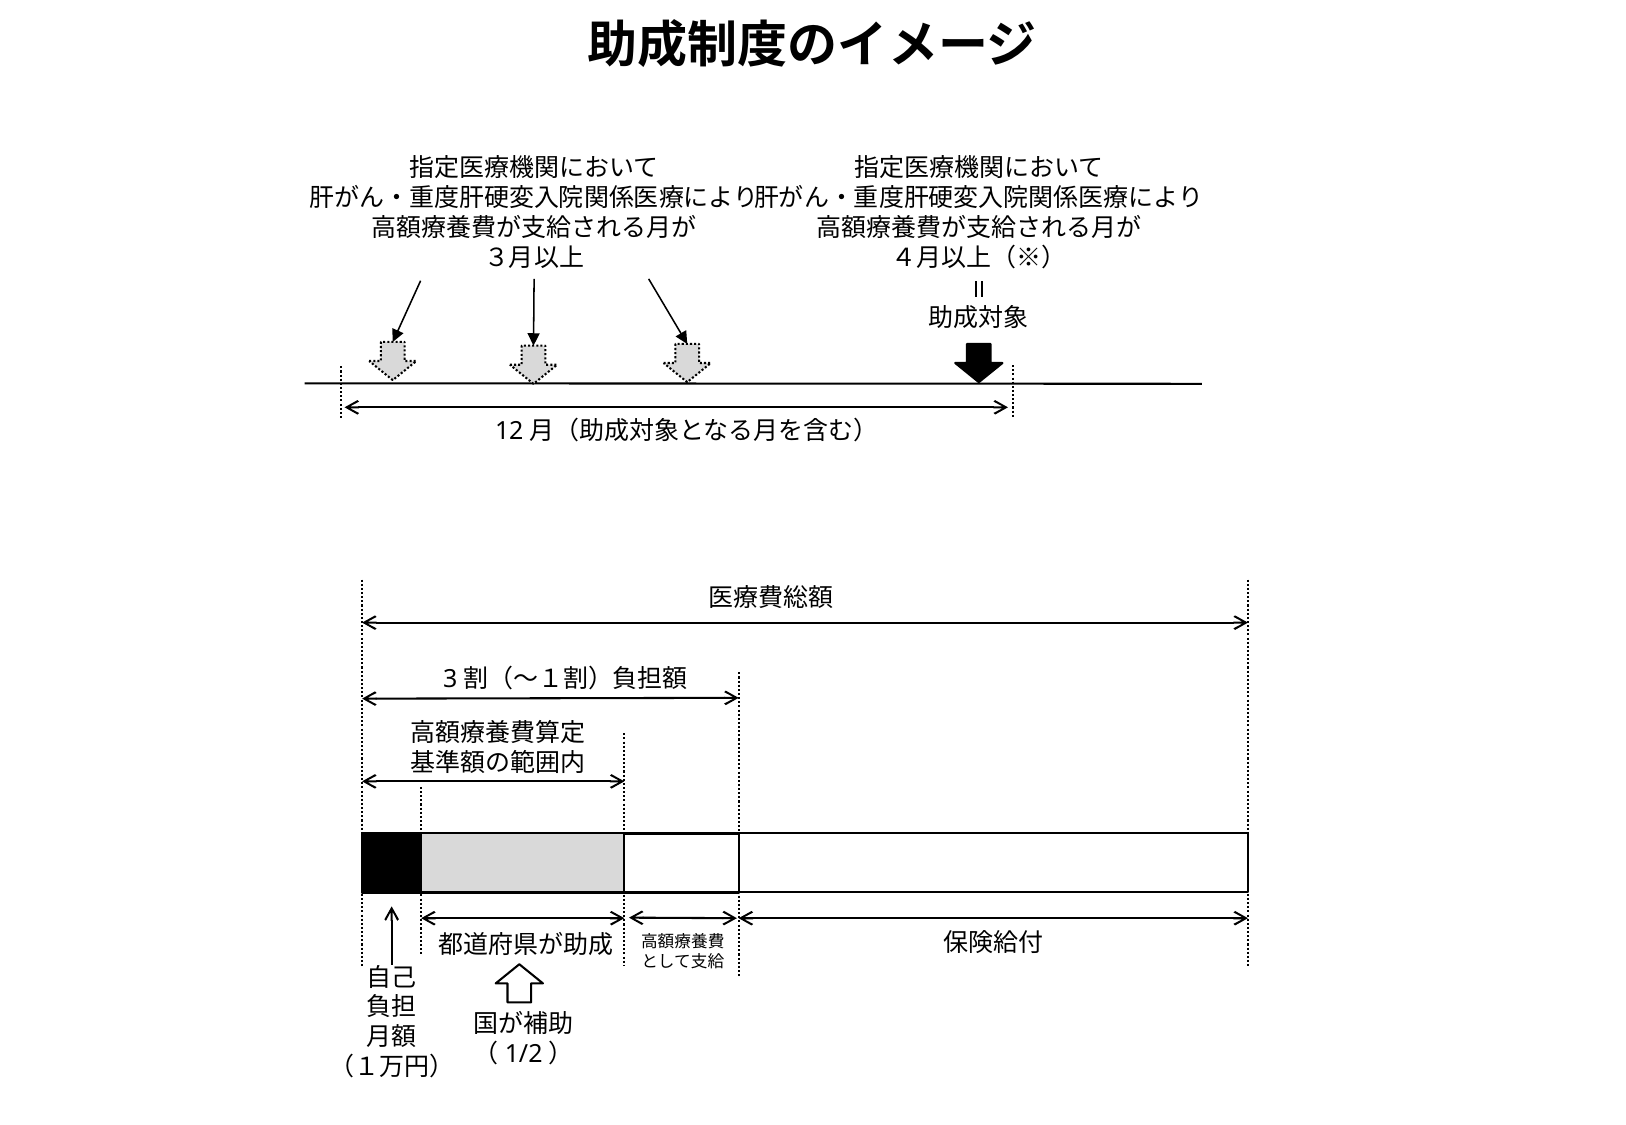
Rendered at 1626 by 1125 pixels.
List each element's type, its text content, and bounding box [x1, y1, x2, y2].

text_box [508, 343, 560, 381]
text_box 指定医療機関において 肝がん・重度肝硬変入院関係医療により 高額療養費が支給される月が ４月以上（※） 助成対象 [739, 144, 1219, 339]
text_box [953, 341, 1005, 381]
text_box 12月（助成対象となる月を含む） [480, 415, 894, 452]
text_box 指定医療機関において 肝がん・重度肝硬変入院関係医療により 高額療養費が支給される月が ３月以上 [294, 144, 739, 279]
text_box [648, 278, 688, 345]
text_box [392, 280, 421, 343]
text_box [975, 281, 983, 298]
text_box 助成制度のイメージ [0, 2, 1625, 84]
text_box [367, 339, 419, 381]
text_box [313, 573, 1249, 1091]
text_box [662, 341, 713, 381]
